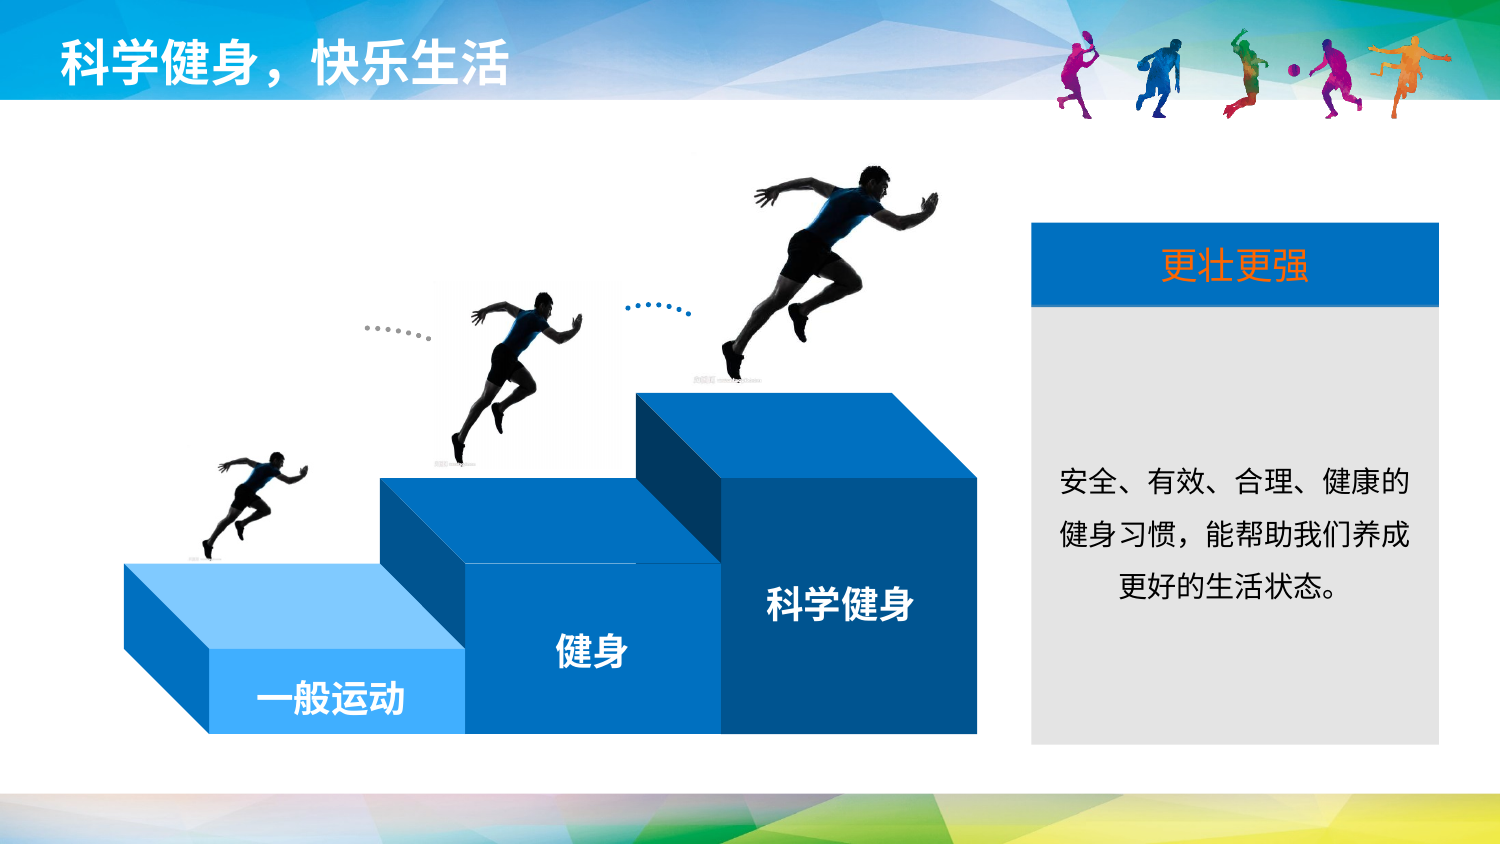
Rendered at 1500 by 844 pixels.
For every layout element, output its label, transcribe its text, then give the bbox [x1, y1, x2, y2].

text_box [363, 328, 428, 434]
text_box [1031, 222, 1440, 745]
text_box 科学健身，快乐生活 [46, 24, 526, 99]
text_box [627, 304, 686, 431]
picture [433, 281, 622, 469]
picture [187, 445, 341, 562]
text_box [379, 477, 722, 735]
picture [0, 794, 1500, 844]
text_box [123, 563, 466, 735]
picture [317, 0, 1500, 119]
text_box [635, 392, 978, 735]
picture [691, 152, 1004, 387]
